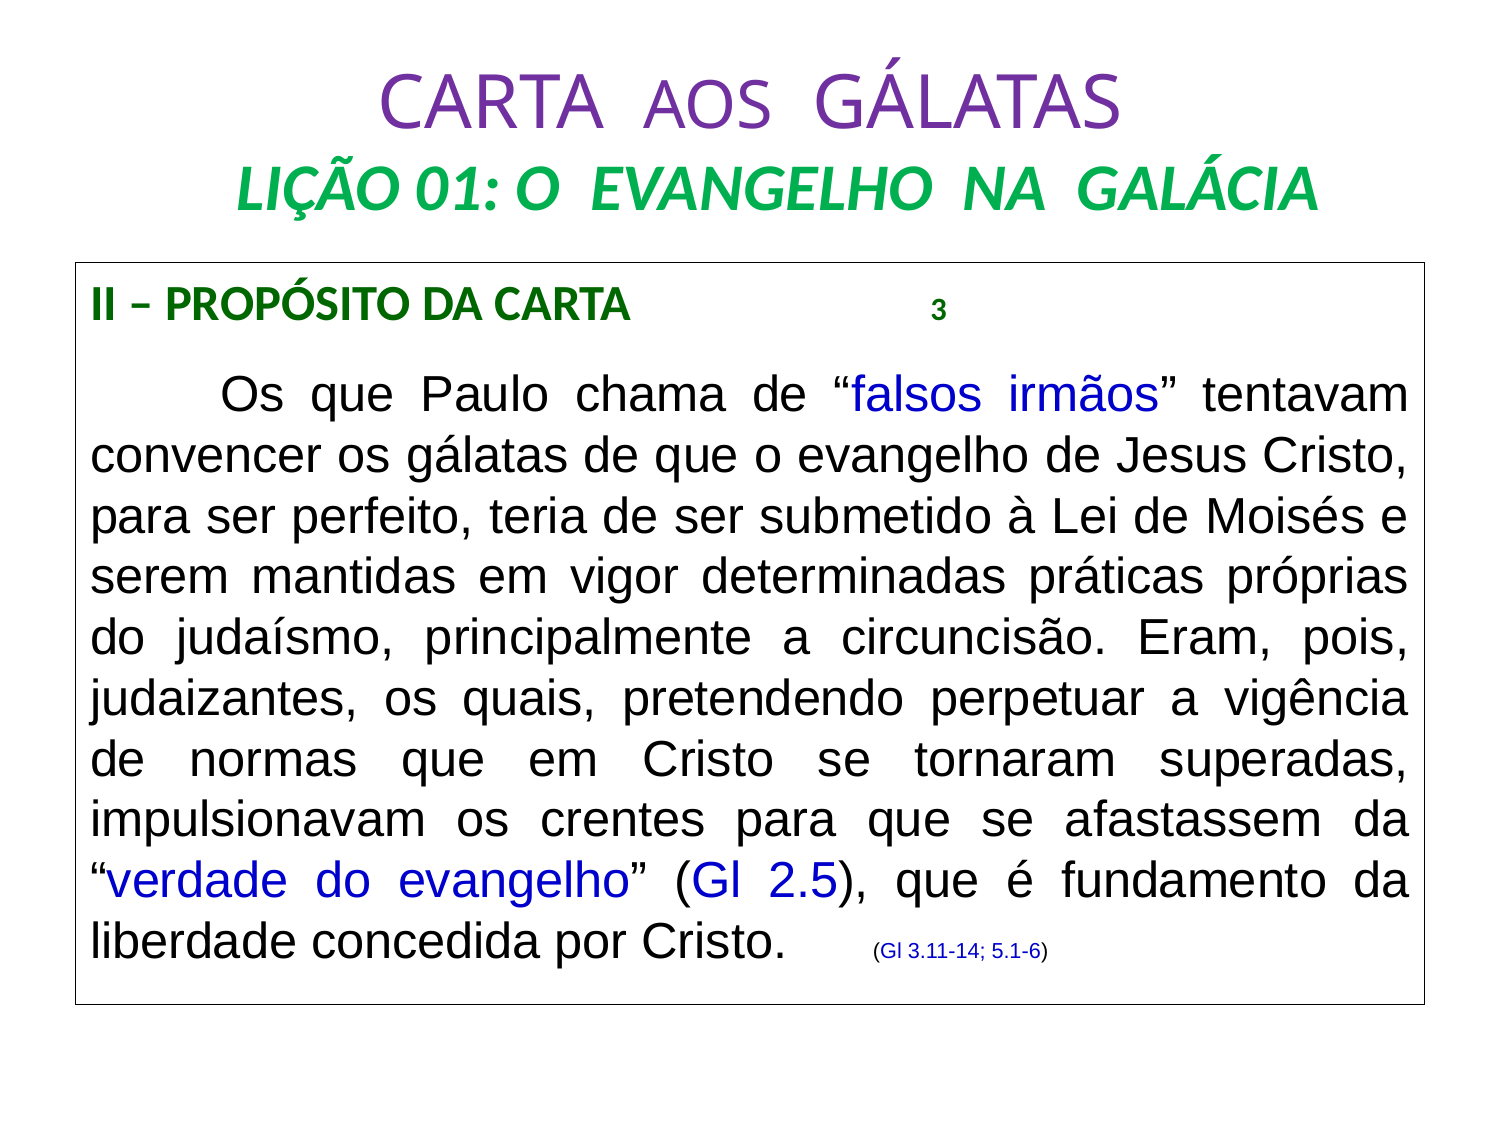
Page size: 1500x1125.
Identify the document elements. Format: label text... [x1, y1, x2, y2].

list II – PROPÓSITO DA CARTA 3 Os que Paulo chama de “falsos irmãos” tentavam convencer os gálatas de que o evangelho de Jesus Cristo, para ser perfeito, teria de ser submetido à Lei de Moisés e serem mantidas em vigor determinadas práticas próprias do judaísmo, principalmente a circuncisão. Eram, pois, judaizantes, os quais, pretendendo perpetuar a vigência de normas que em Cristo se tornaram superadas, impulsionavam os crentes para que se afastassem da “verdade do evangelho” (Gl 2.5), que é fundamento da liberdade concedida por Cristo. (Gl 3.11-14; 5.1-6) [75, 262, 1425, 1005]
title CARTA AOS GÁLATAS LIÇÃO 01: O EVANGELHO NA GALÁCIA [75, 45, 1425, 233]
